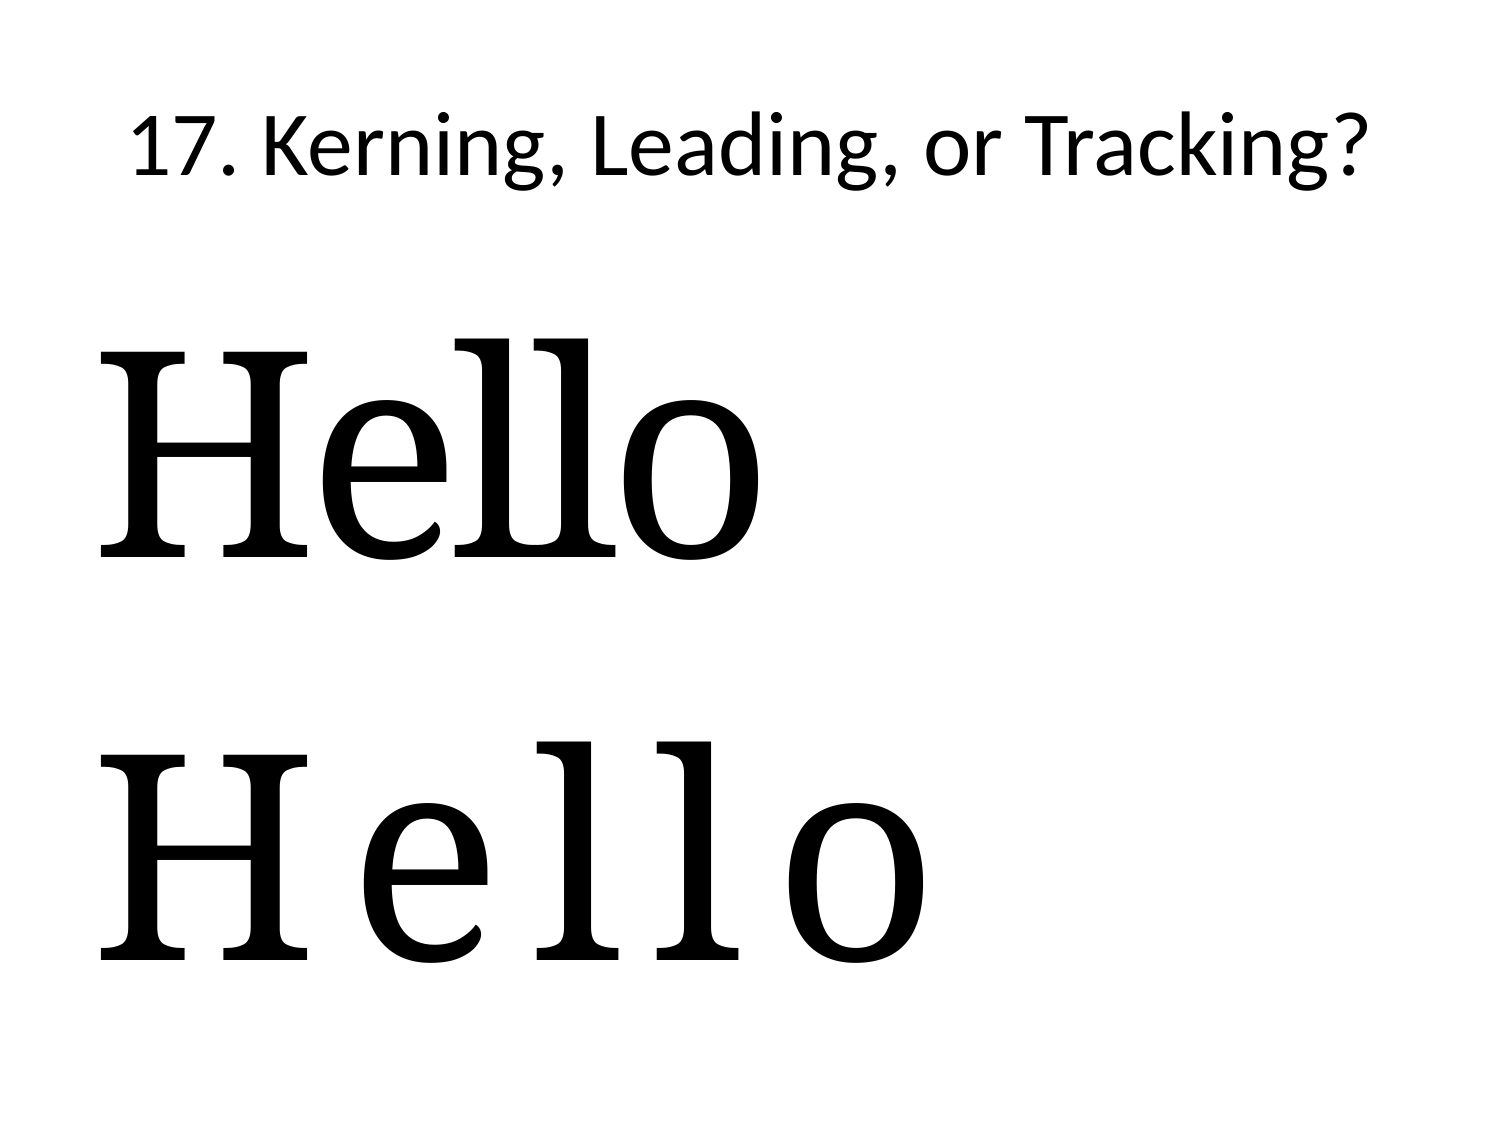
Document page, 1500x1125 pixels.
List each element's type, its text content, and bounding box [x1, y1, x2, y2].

list Hello Hello [75, 262, 1425, 1005]
title 17. Kerning, Leading, or Tracking? [75, 45, 1425, 233]
